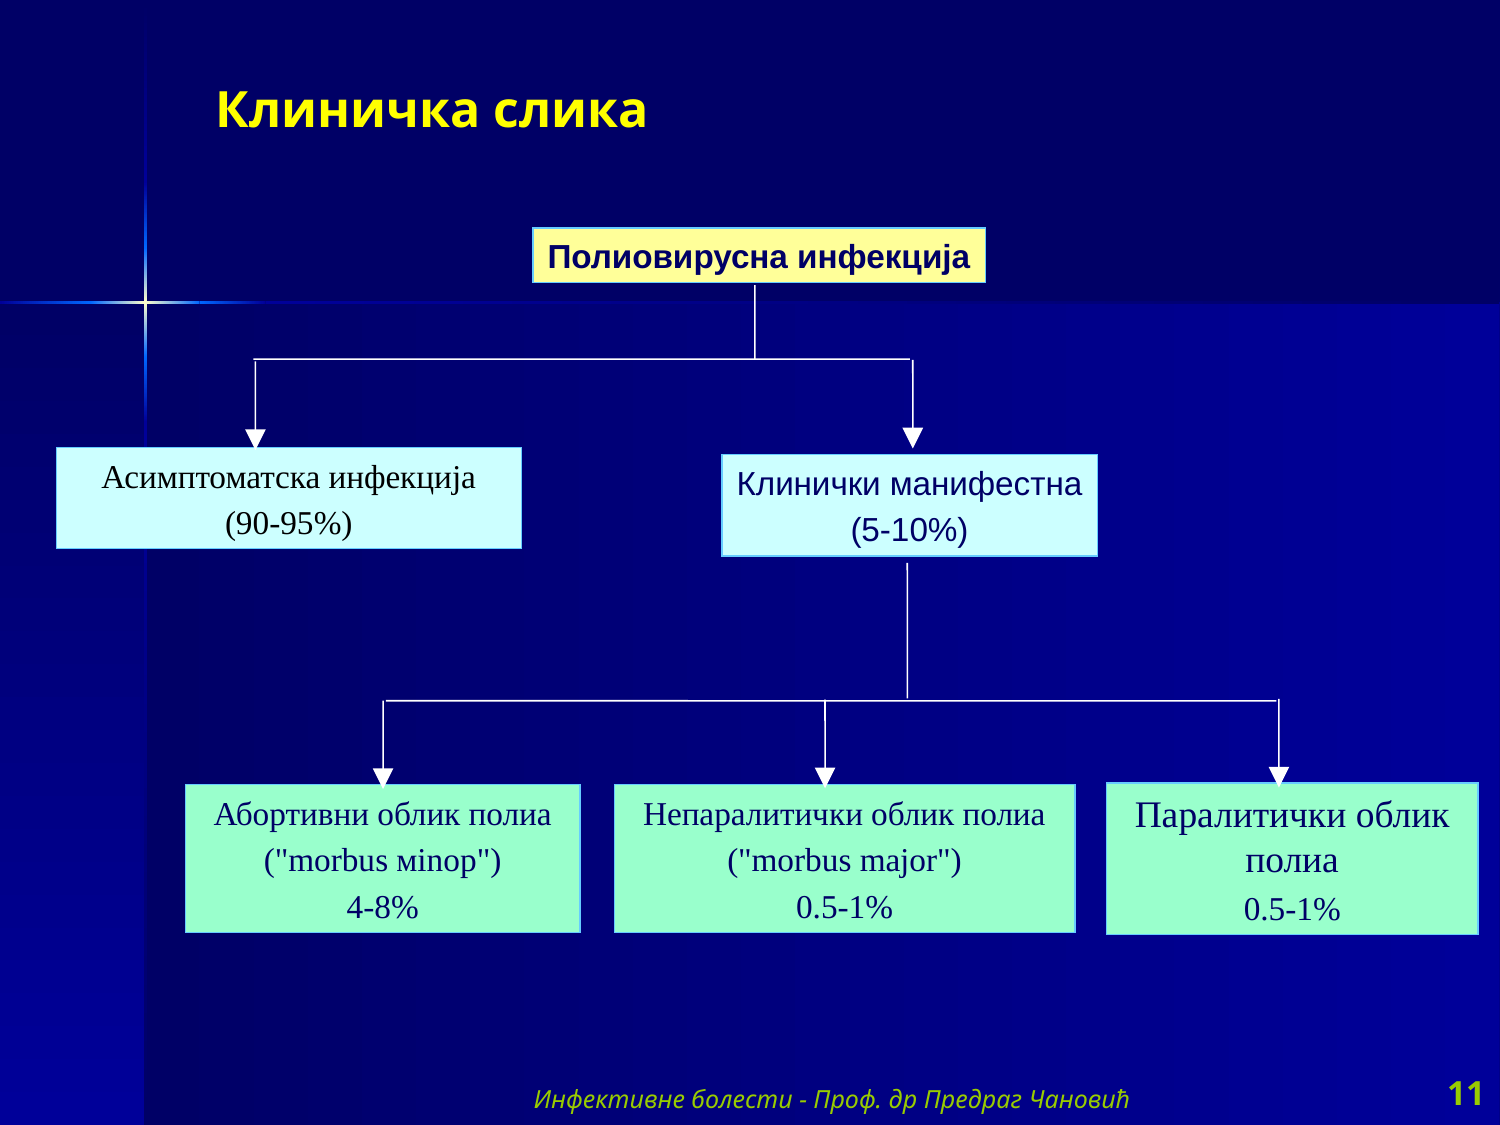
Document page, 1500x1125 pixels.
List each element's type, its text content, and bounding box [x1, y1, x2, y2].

slide_number 11 [1345, 1049, 1500, 1125]
text_box Паралитички облик полиа 0.5-1% [1106, 783, 1478, 935]
text_box Абортивни облик полиа ("morbus мinор") 4-8% [185, 784, 580, 933]
text_box [1268, 698, 1290, 788]
text_box [245, 361, 266, 451]
text_box [814, 699, 836, 789]
footer Инфективне болести - Проф. др Предраг Чановић [430, 1049, 1235, 1125]
text_box Клиничка слика [200, 70, 664, 146]
text_box Полиовирусна инфекција [532, 228, 986, 283]
text_box [902, 359, 924, 449]
text_box Асимптоматска инфекција (90-95%) [56, 447, 522, 549]
text_box Клинички манифестна (5-10%) [721, 454, 1098, 556]
text_box Непаралитички облик полиа ("morbus major") 0.5-1% [614, 784, 1075, 933]
text_box [372, 700, 394, 790]
